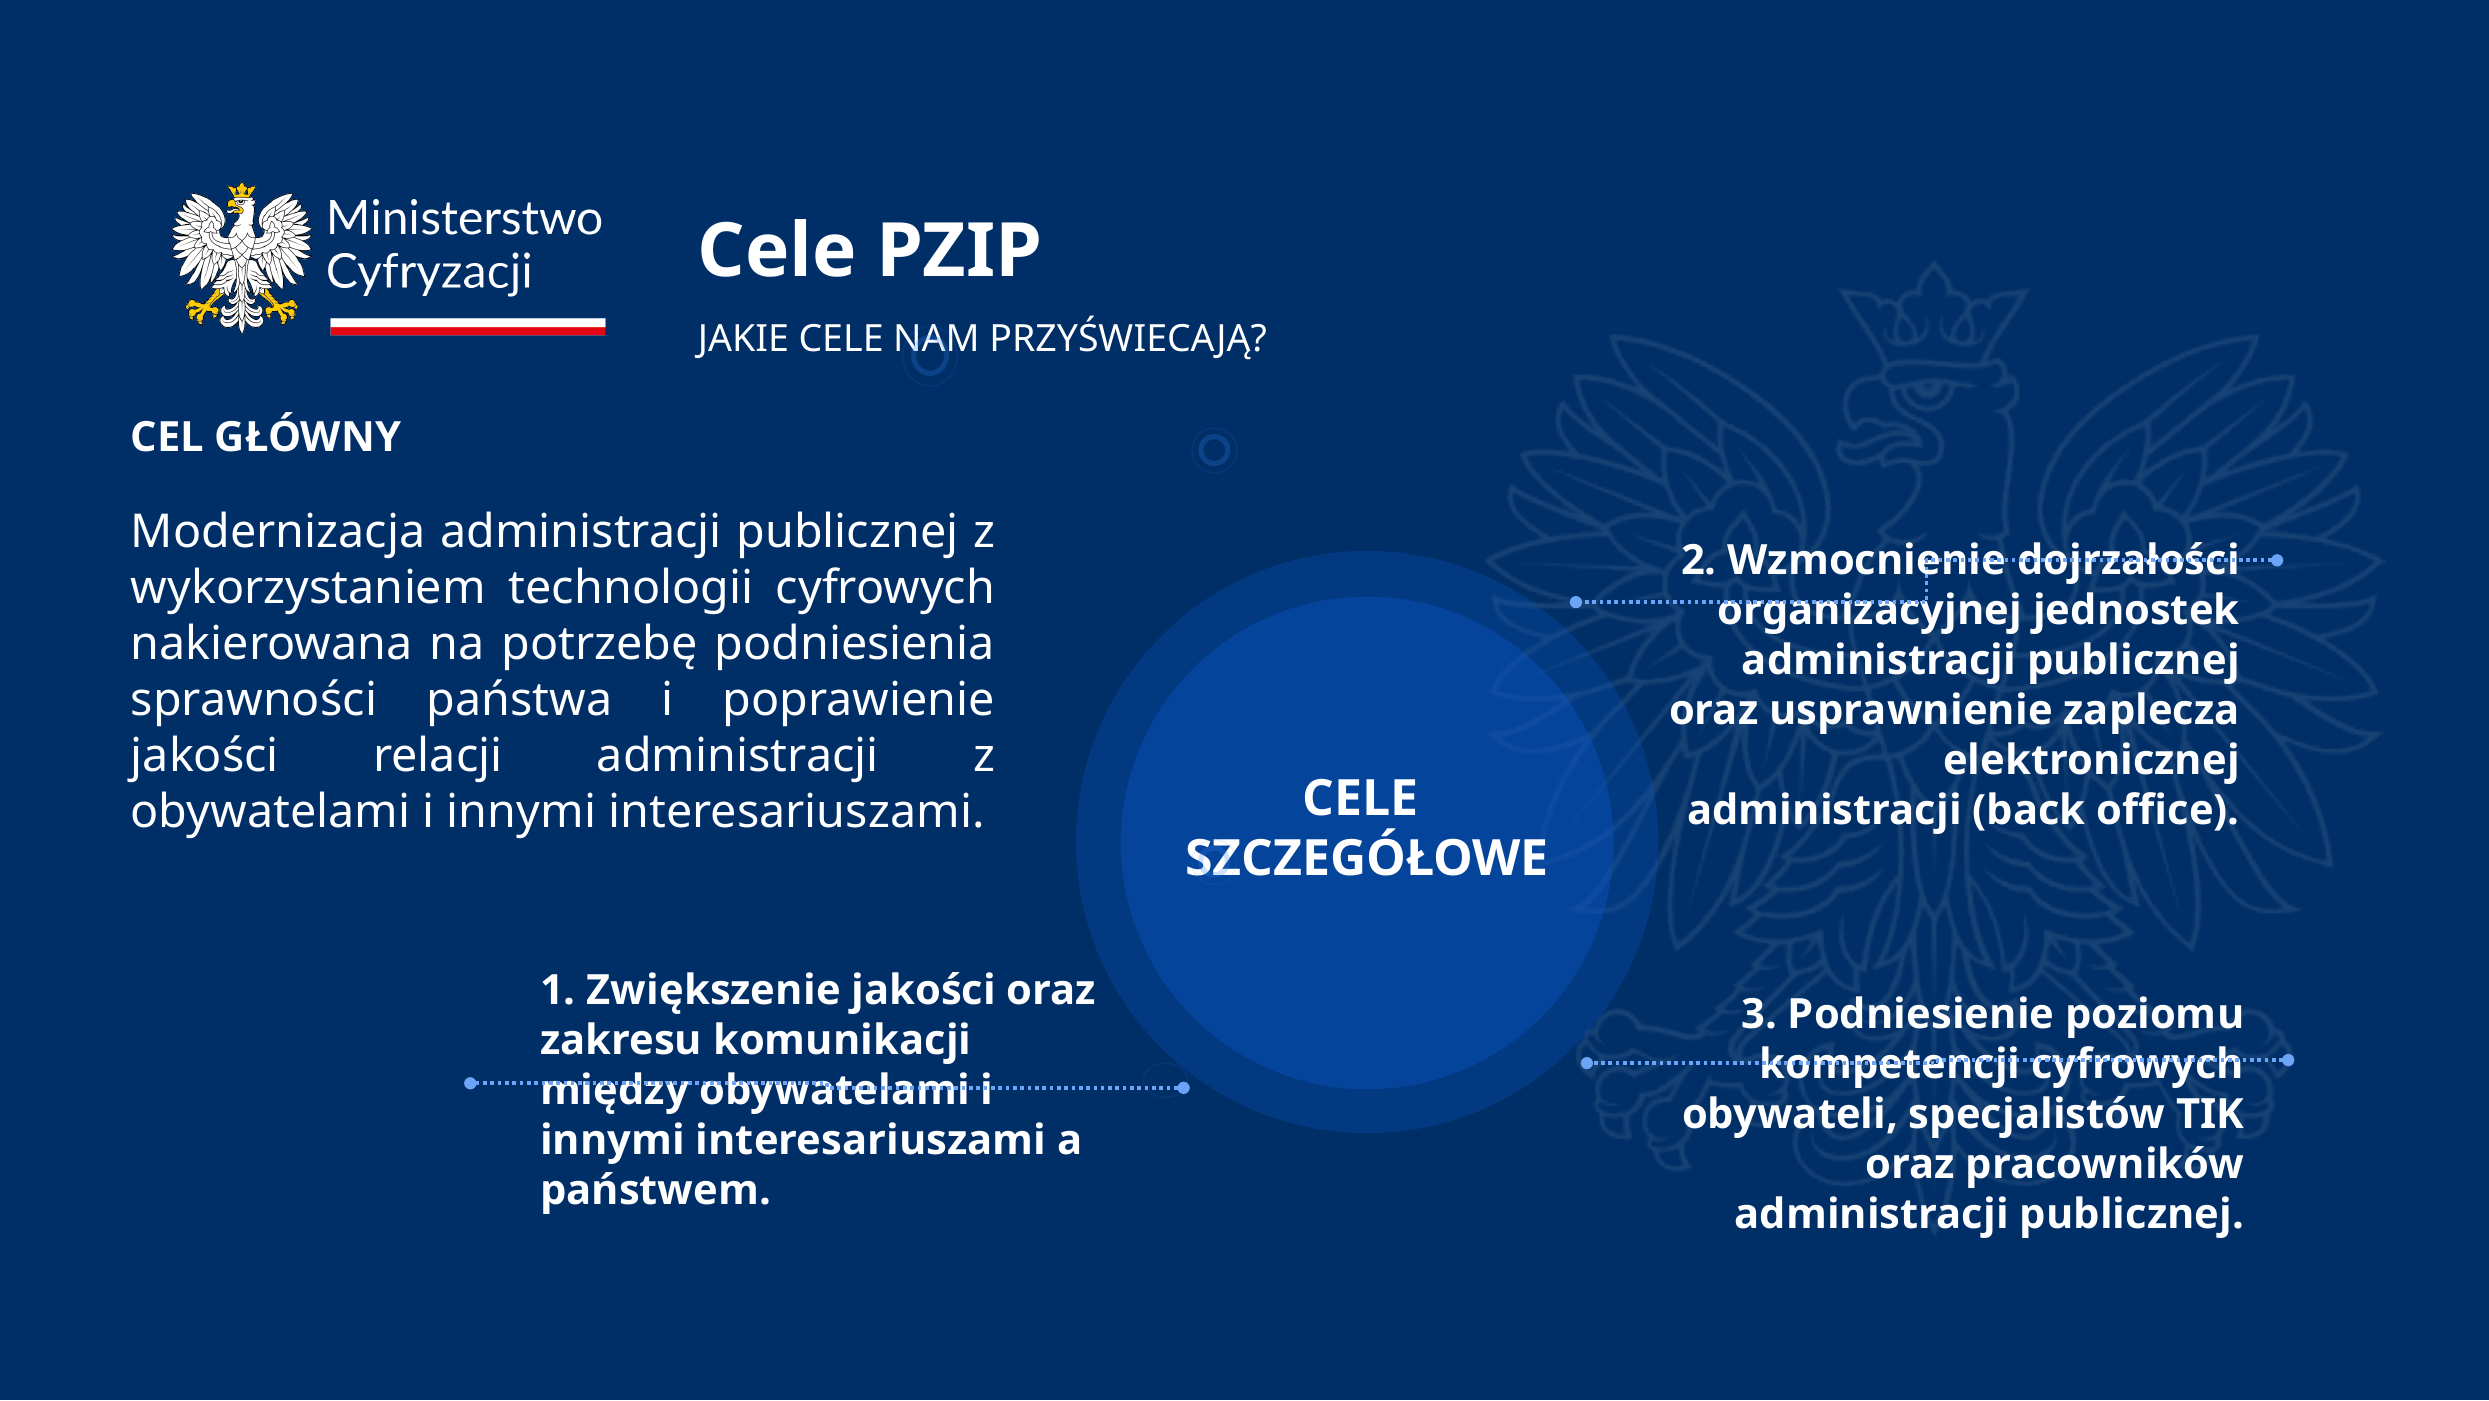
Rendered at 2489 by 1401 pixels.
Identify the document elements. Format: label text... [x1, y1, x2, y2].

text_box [470, 955, 1188, 1224]
picture [135, 145, 641, 326]
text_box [1191, 839, 2289, 1248]
title Cele PZIP JAKIE CELE NAM PRZYŚWIECAJĄ? [697, 229, 2386, 360]
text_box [1075, 550, 1191, 1134]
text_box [115, 326, 1012, 905]
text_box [1191, 428, 2278, 839]
picture [1484, 360, 2386, 1240]
